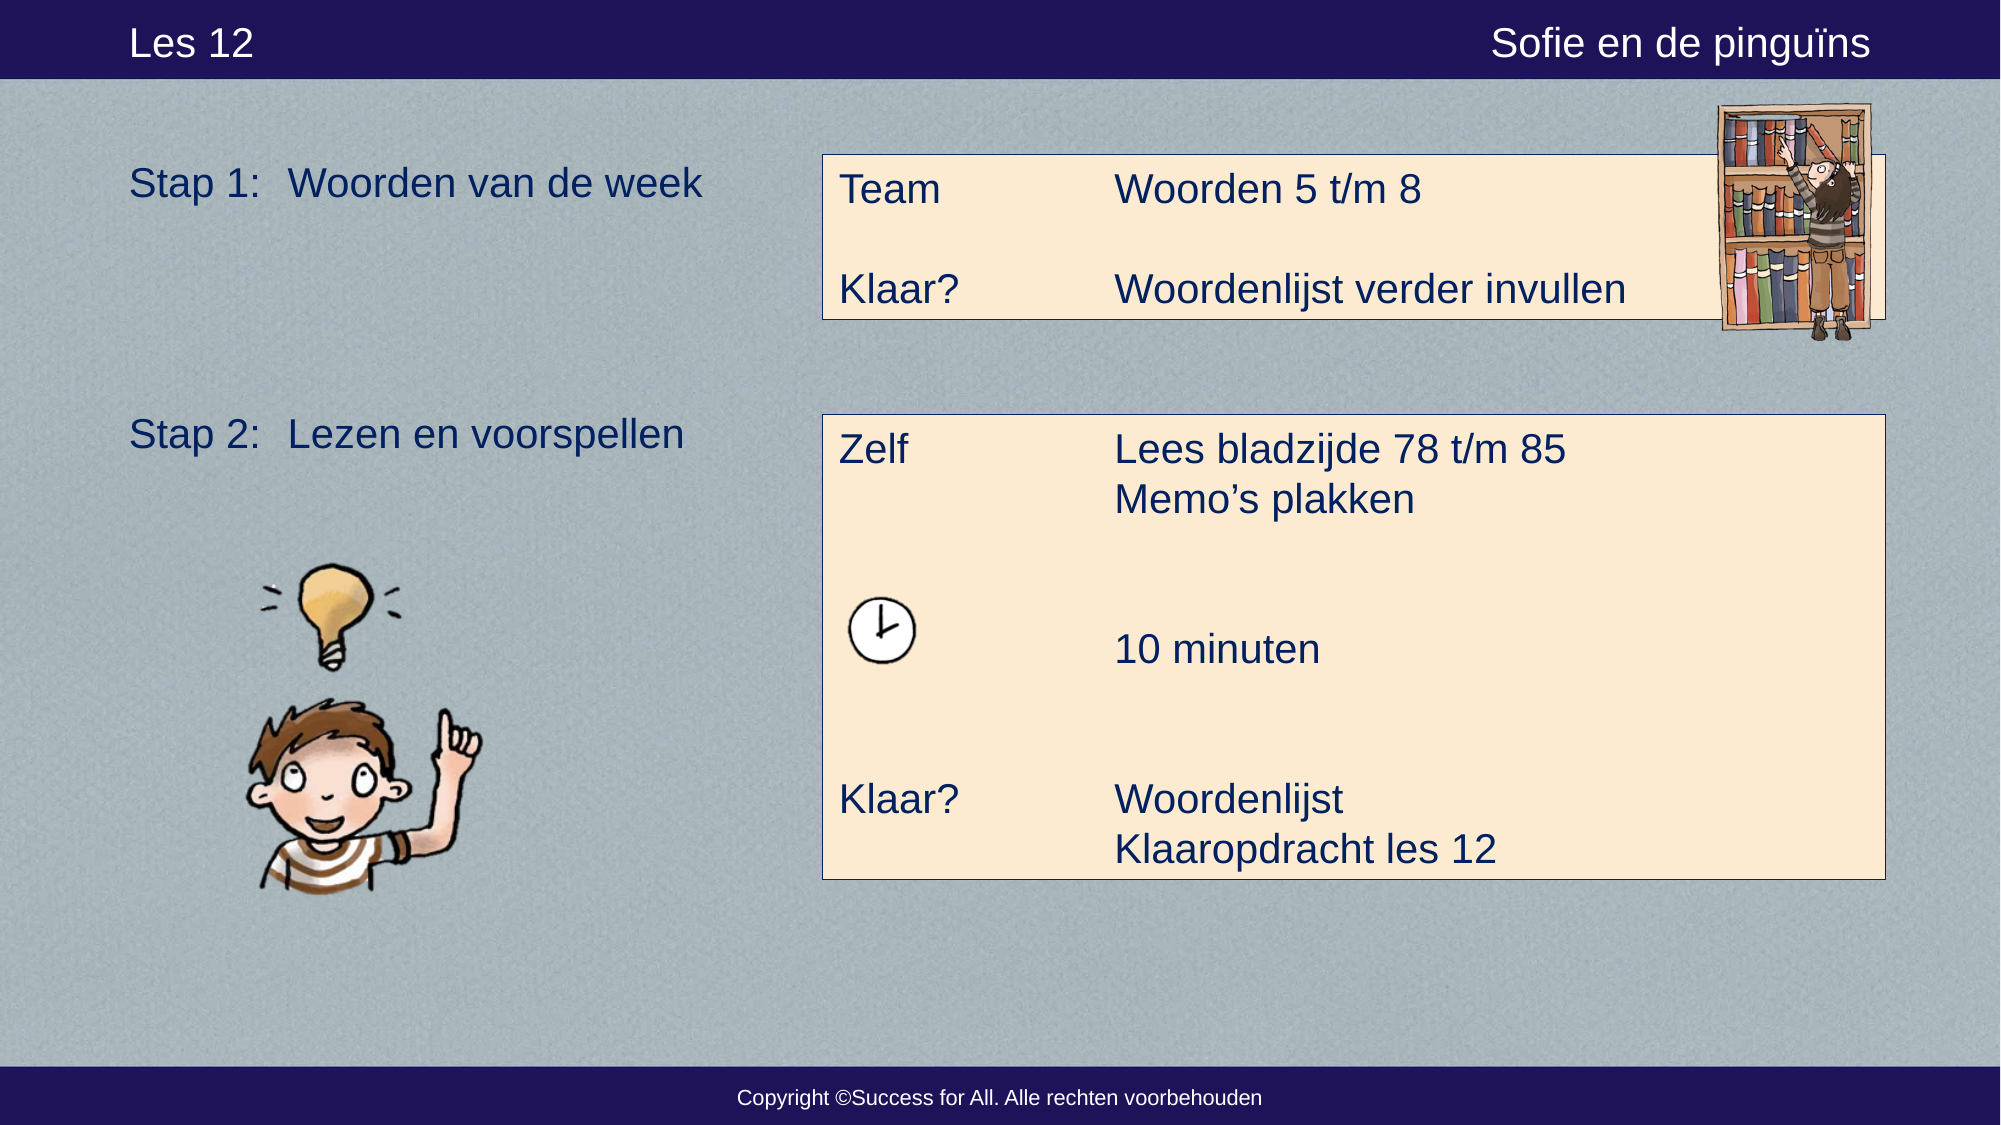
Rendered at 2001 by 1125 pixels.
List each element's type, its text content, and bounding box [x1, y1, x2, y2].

picture [0, 0, 2001, 1125]
text_box Les 12 [114, 8, 354, 73]
text_box Zelf Lees bladzijde 78 t/m 85 Memo’s plakken 10 minuten Klaar? Woordenlijst Klaaropdracht les 12 [822, 414, 1886, 880]
text_box Team Woorden 5 t/m 8 Klaar? Woordenlijst verder invullen [822, 154, 1700, 320]
text_box Copyright ©Success for All. Alle rechten voorbehouden [0, 1076, 2000, 1125]
text_box Sofie en de pinguïns [999, 8, 1886, 73]
text_box Stap 1: Woorden van de week Stap 2: Lezen en voorspellen [114, 148, 907, 514]
